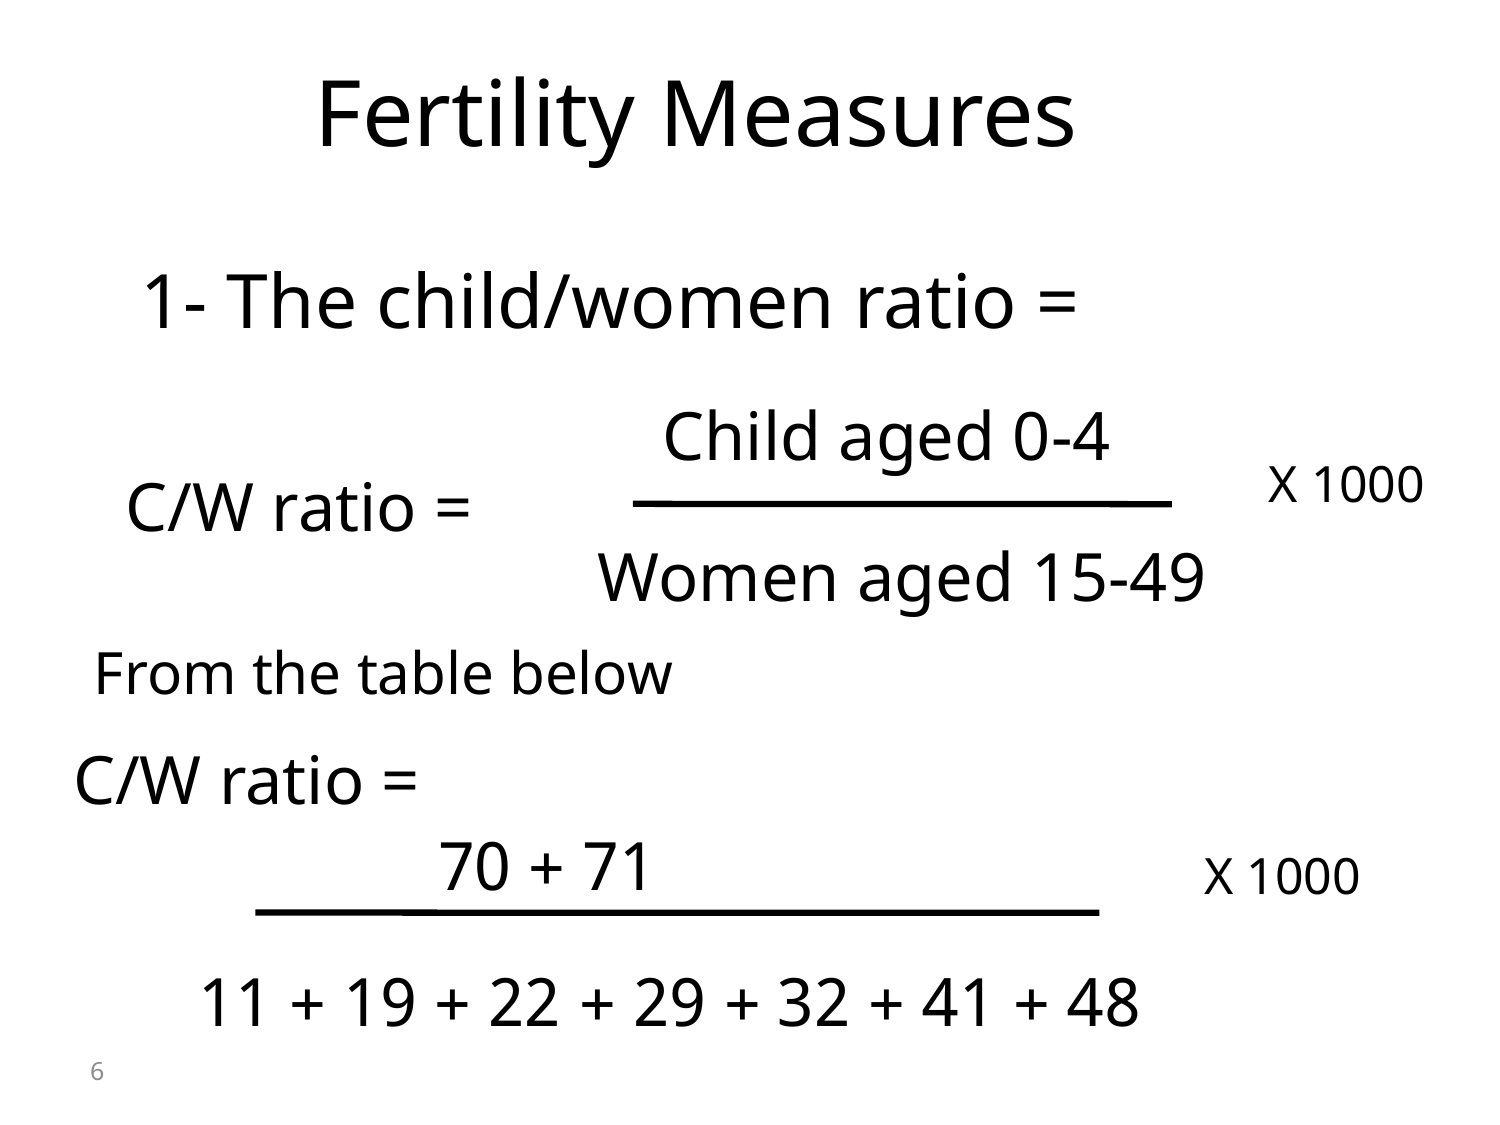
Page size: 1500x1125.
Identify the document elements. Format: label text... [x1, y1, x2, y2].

text_box X 1000 [1189, 837, 1376, 912]
text_box 48 + 41 + 32 + 29 + 22 + 19 + 11 [183, 952, 1156, 1047]
text_box 71 + 70 [423, 816, 672, 909]
text_box C/W ratio = [111, 456, 506, 552]
text_box Women aged 15-49 [582, 527, 1222, 622]
slide_number 6 [75, 1042, 425, 1103]
text_box Fertility Measures [46, 35, 1347, 223]
text_box C/W ratio = [58, 730, 453, 825]
text_box From the table below [79, 628, 688, 714]
text_box X 1000 [1253, 444, 1440, 520]
text_box Child aged 0-4 [647, 386, 1127, 482]
text_box 1- The child/women ratio = [125, 246, 1096, 351]
